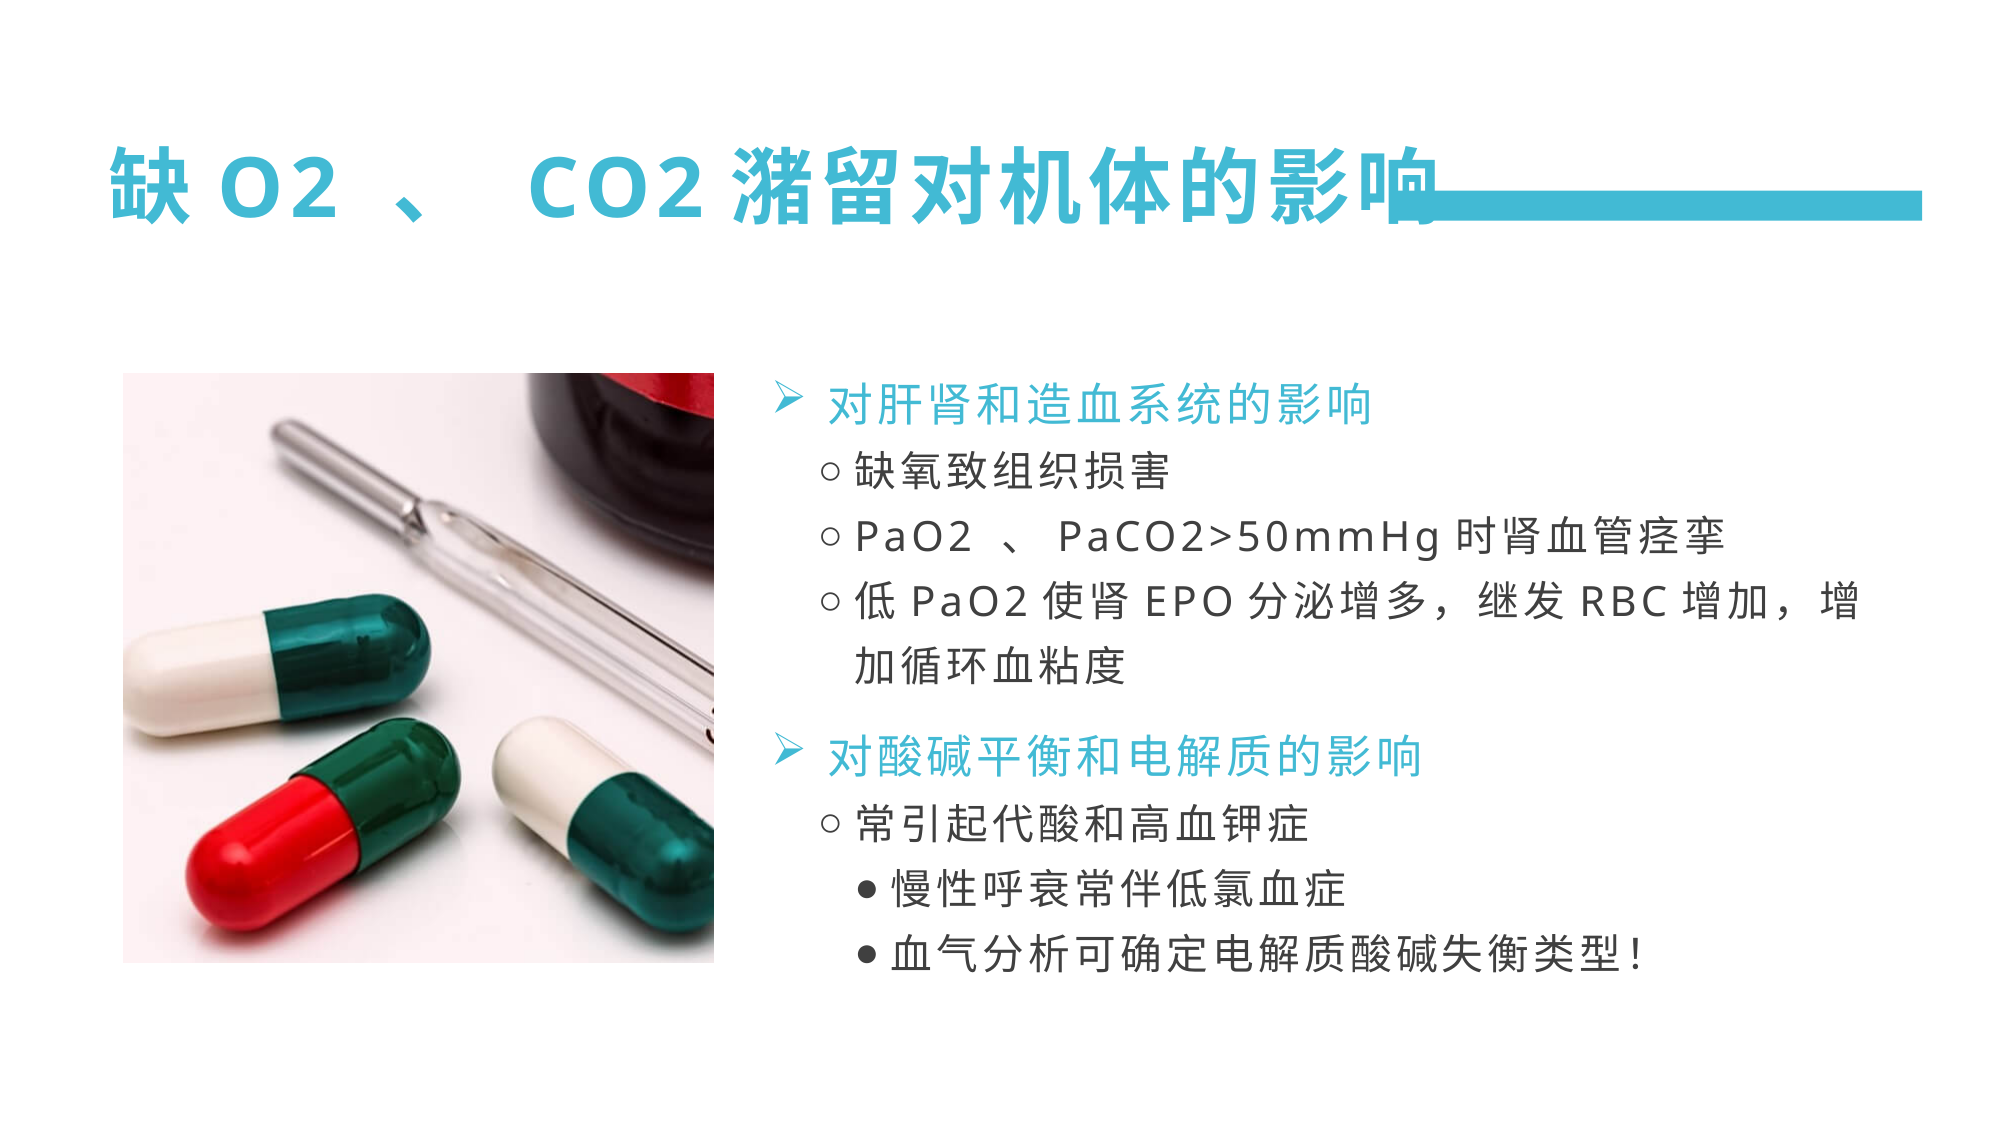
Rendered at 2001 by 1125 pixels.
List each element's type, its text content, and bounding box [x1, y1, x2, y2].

text_box [1390, 190, 1923, 222]
text_box 对肝肾和造血系统的影响 缺氧致组织损害 PaO2 、PaCO2>50mmHg时肾血管痉挛 低PaO2使肾EPO分泌增多，继发RBC增加，增加循环血粘度 对酸碱平衡和电解质的影响 常引起代酸和高血钾症 慢性呼衰常伴低氯血症 血气分析可确定电解质酸碱失衡类型！ [756, 330, 1898, 1006]
picture [123, 373, 714, 963]
text_box 缺O2 、 CO2潴留对机体的影响 [93, 119, 1477, 250]
